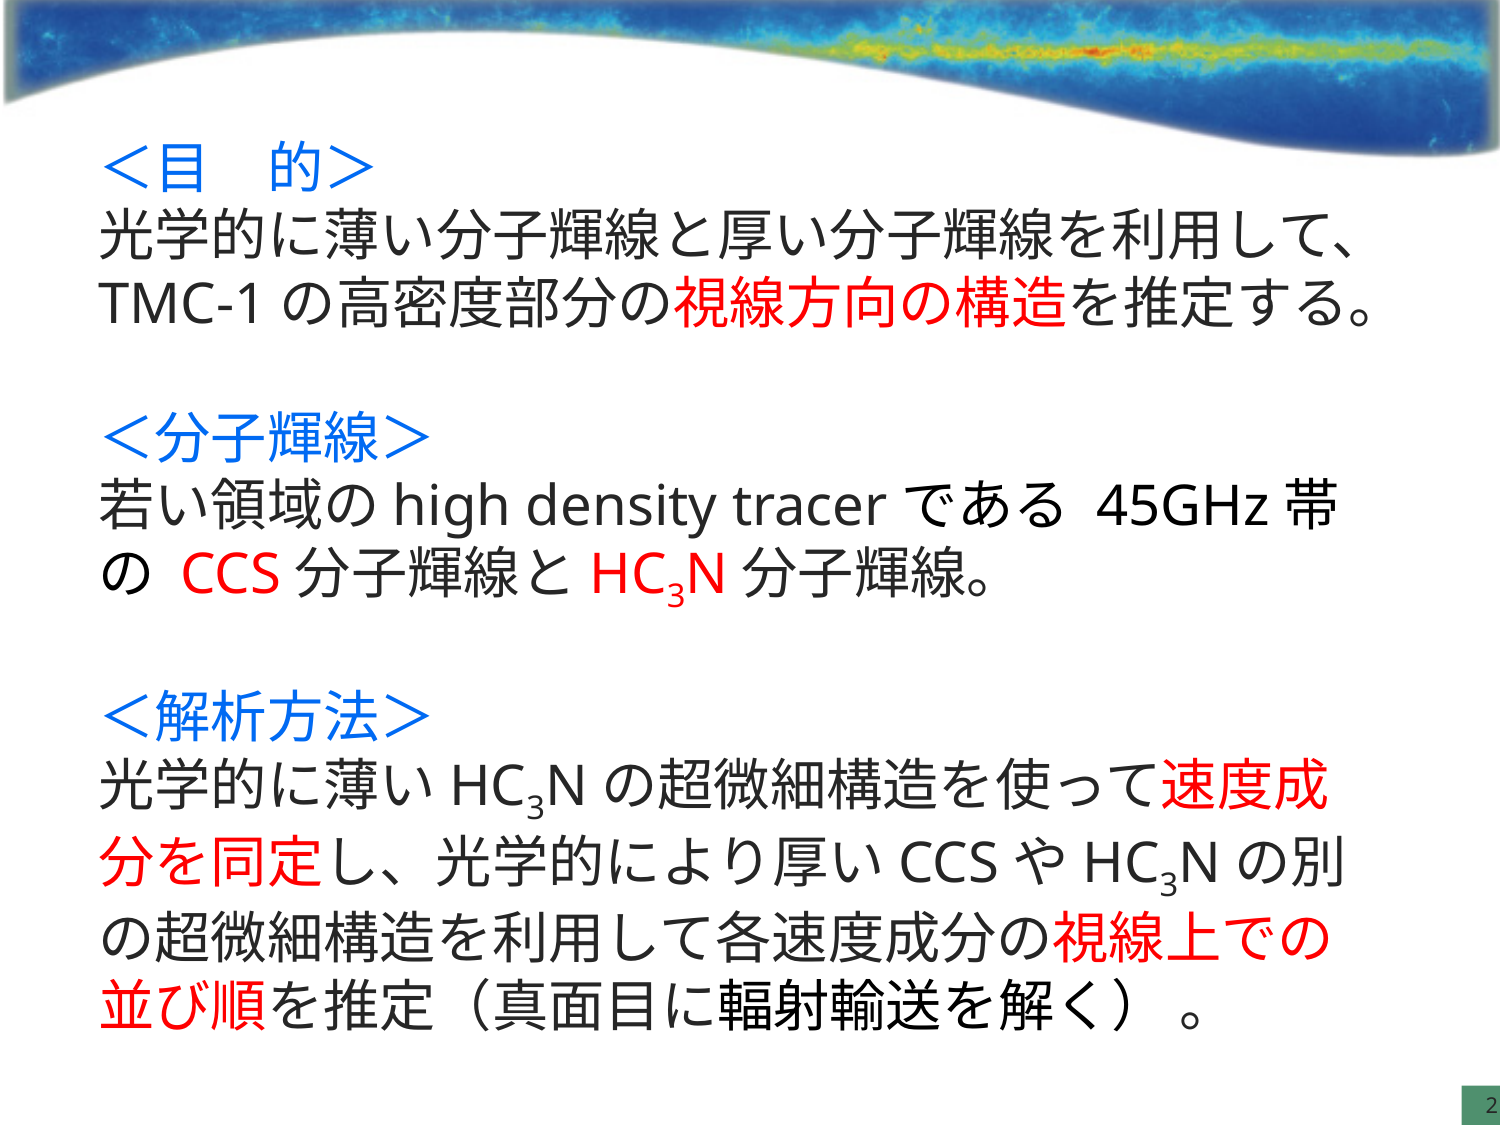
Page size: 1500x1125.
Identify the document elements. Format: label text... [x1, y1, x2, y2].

list ＜目 的＞ 光学的に薄い分子輝線と厚い分子輝線を利用して、TMC-1の高密度部分の視線方向の構造を推定する。 ＜分子輝線＞ 若い領域のhigh density tracerである 45GHz帯の CCS分子輝線とHC3N分子輝線。 ＜解析方法＞ 光学的に薄いHC3Nの超微細構造を使って速度成分を同定し、光学的により厚いCCSやHC3Nの別の超微細構造を利用して各速度成分の視線上での並び順を推定（真面目に輻射輸送を解く） 。 [83, 124, 1384, 823]
slide_number 2 [1194, 1083, 1500, 1125]
picture [2, 0, 1500, 1125]
